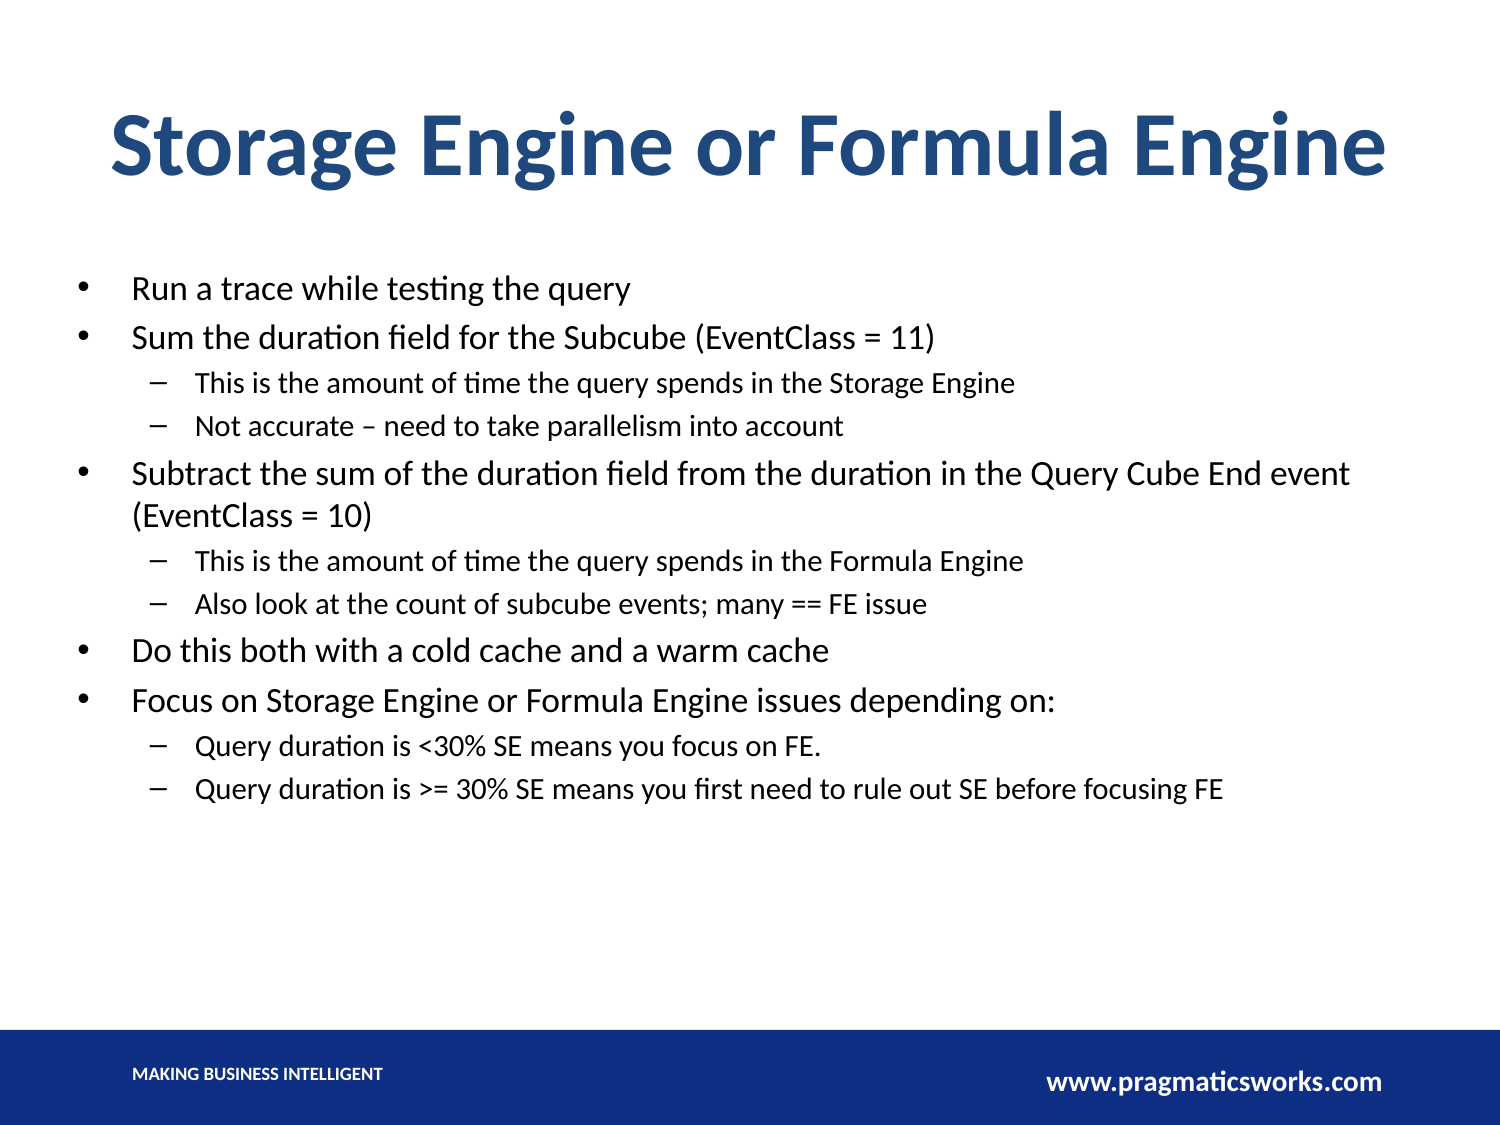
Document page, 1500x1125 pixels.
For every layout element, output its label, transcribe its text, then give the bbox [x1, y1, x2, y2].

list Run a trace while testing the query Sum the duration field for the Subcube (EventClass = 11) This is the amount of time the query spends in the Storage Engine Not accurate – need to take parallelism into account Subtract the sum of the duration field from the duration in the Query Cube End event (EventClass = 10) This is the amount of time the query spends in the Formula Engine Also look at the count of subcube events; many == FE issue Do this both with a cold cache and a warm cache Focus on Storage Engine or Formula Engine issues depending on: Query duration is <30% SE means you focus on FE. Query duration is >= 30% SE means you first need to rule out SE before focusing FE [62, 257, 1425, 815]
title Storage Engine or Formula Engine [75, 45, 1425, 233]
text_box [0, 1029, 1500, 1125]
